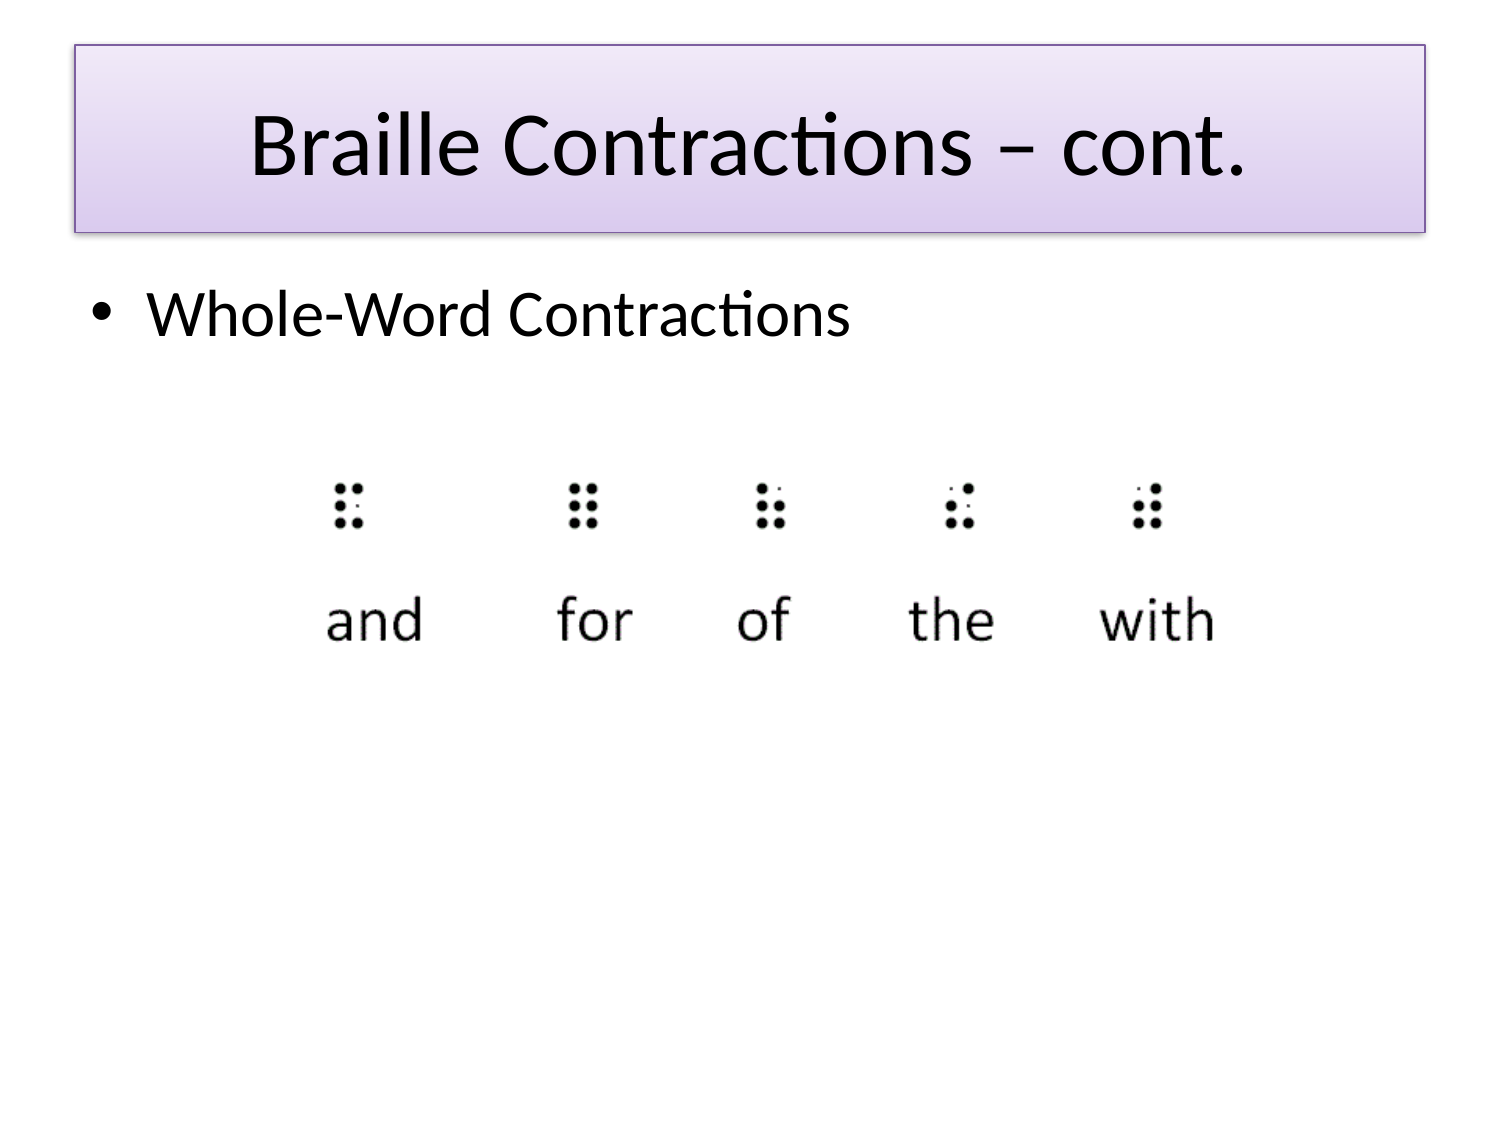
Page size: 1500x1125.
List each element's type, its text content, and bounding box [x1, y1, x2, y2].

title Braille Contractions – cont. [74, 44, 1426, 233]
list Whole-Word Contractions [75, 262, 1425, 1005]
picture [224, 362, 1290, 782]
